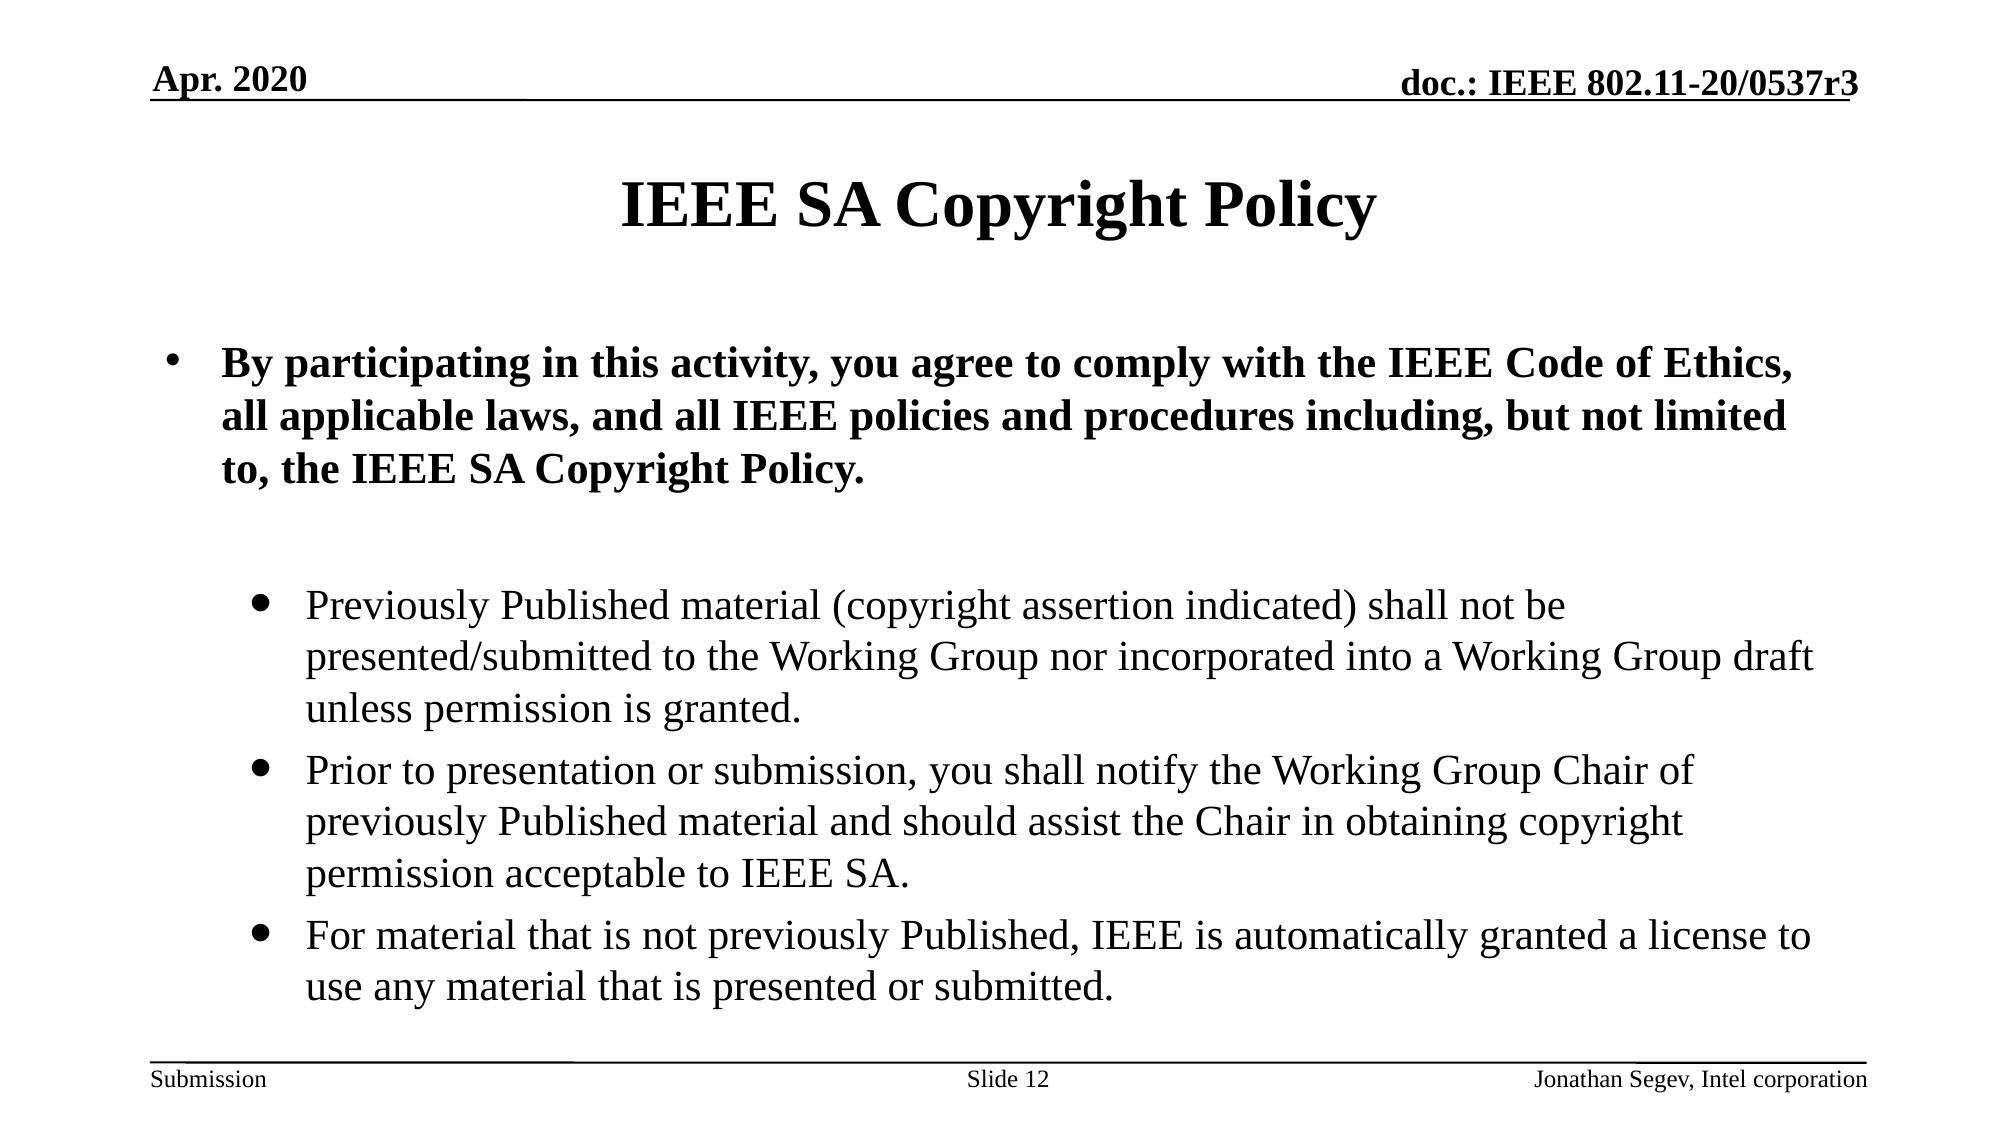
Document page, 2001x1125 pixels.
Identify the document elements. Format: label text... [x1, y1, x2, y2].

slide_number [152, 54, 563, 100]
list By participating in this activity, you agree to comply with the IEEE Code of Ethics, all applicable laws, and all IEEE policies and procedures including, but not limited to, the IEEE SA Copyright Policy. Previously Published material (copyright assertion indicated) shall not be presented/submitted to the Working Group nor incorporated into a Working Group draft unless permission is granted. Prior to presentation or submission, you shall notify the Working Group Chair of previously Published material and should assist the Chair in obtaining copyright permission acceptable to IEEE SA. For material that is not previously Published, IEEE is automatically granted a license to use any material that is presented or submitted. [149, 324, 1850, 1000]
footer Jonathan Segev, Intel corporation [1171, 1061, 1869, 1093]
title IEEE SA Copyright Policy [149, 112, 1850, 288]
slide_number Slide 12 [950, 1061, 1067, 1123]
